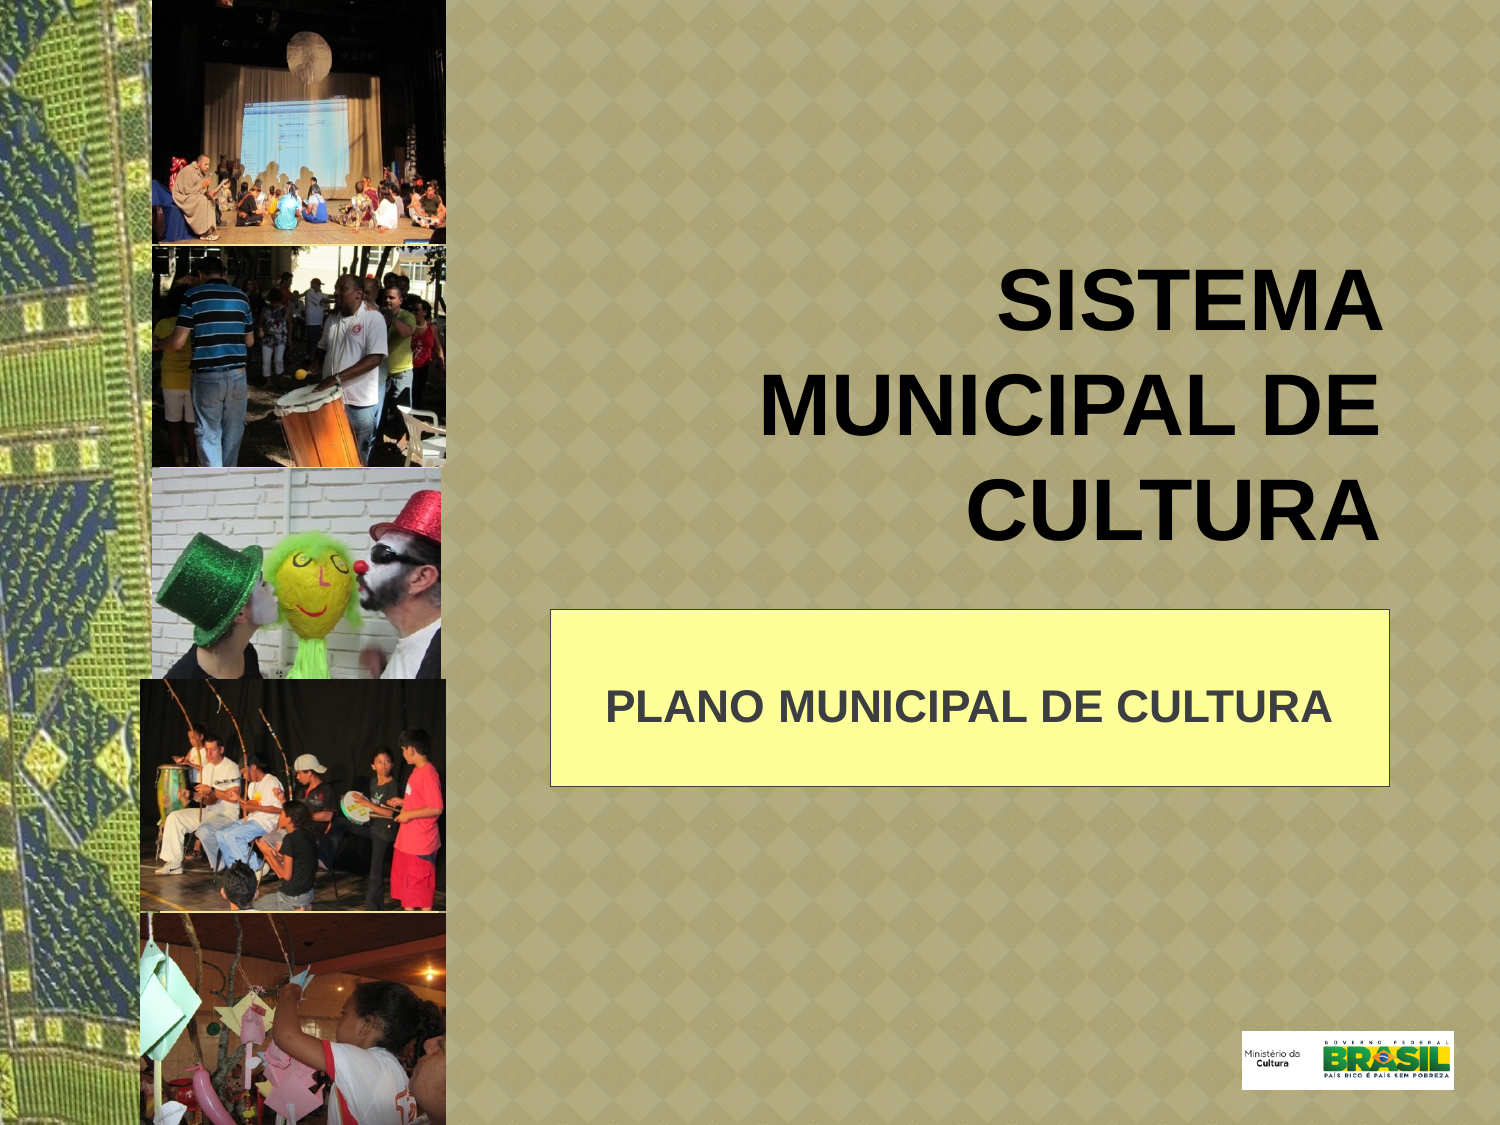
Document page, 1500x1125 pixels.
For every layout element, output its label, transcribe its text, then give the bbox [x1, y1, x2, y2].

title Sistema municipal de cultura [552, 87, 1390, 558]
picture [0, 0, 139, 1125]
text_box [140, 0, 446, 1125]
picture [1241, 1030, 1454, 1091]
subtitle PLANO MUNICIPAL DE CULTURA [550, 609, 1390, 787]
